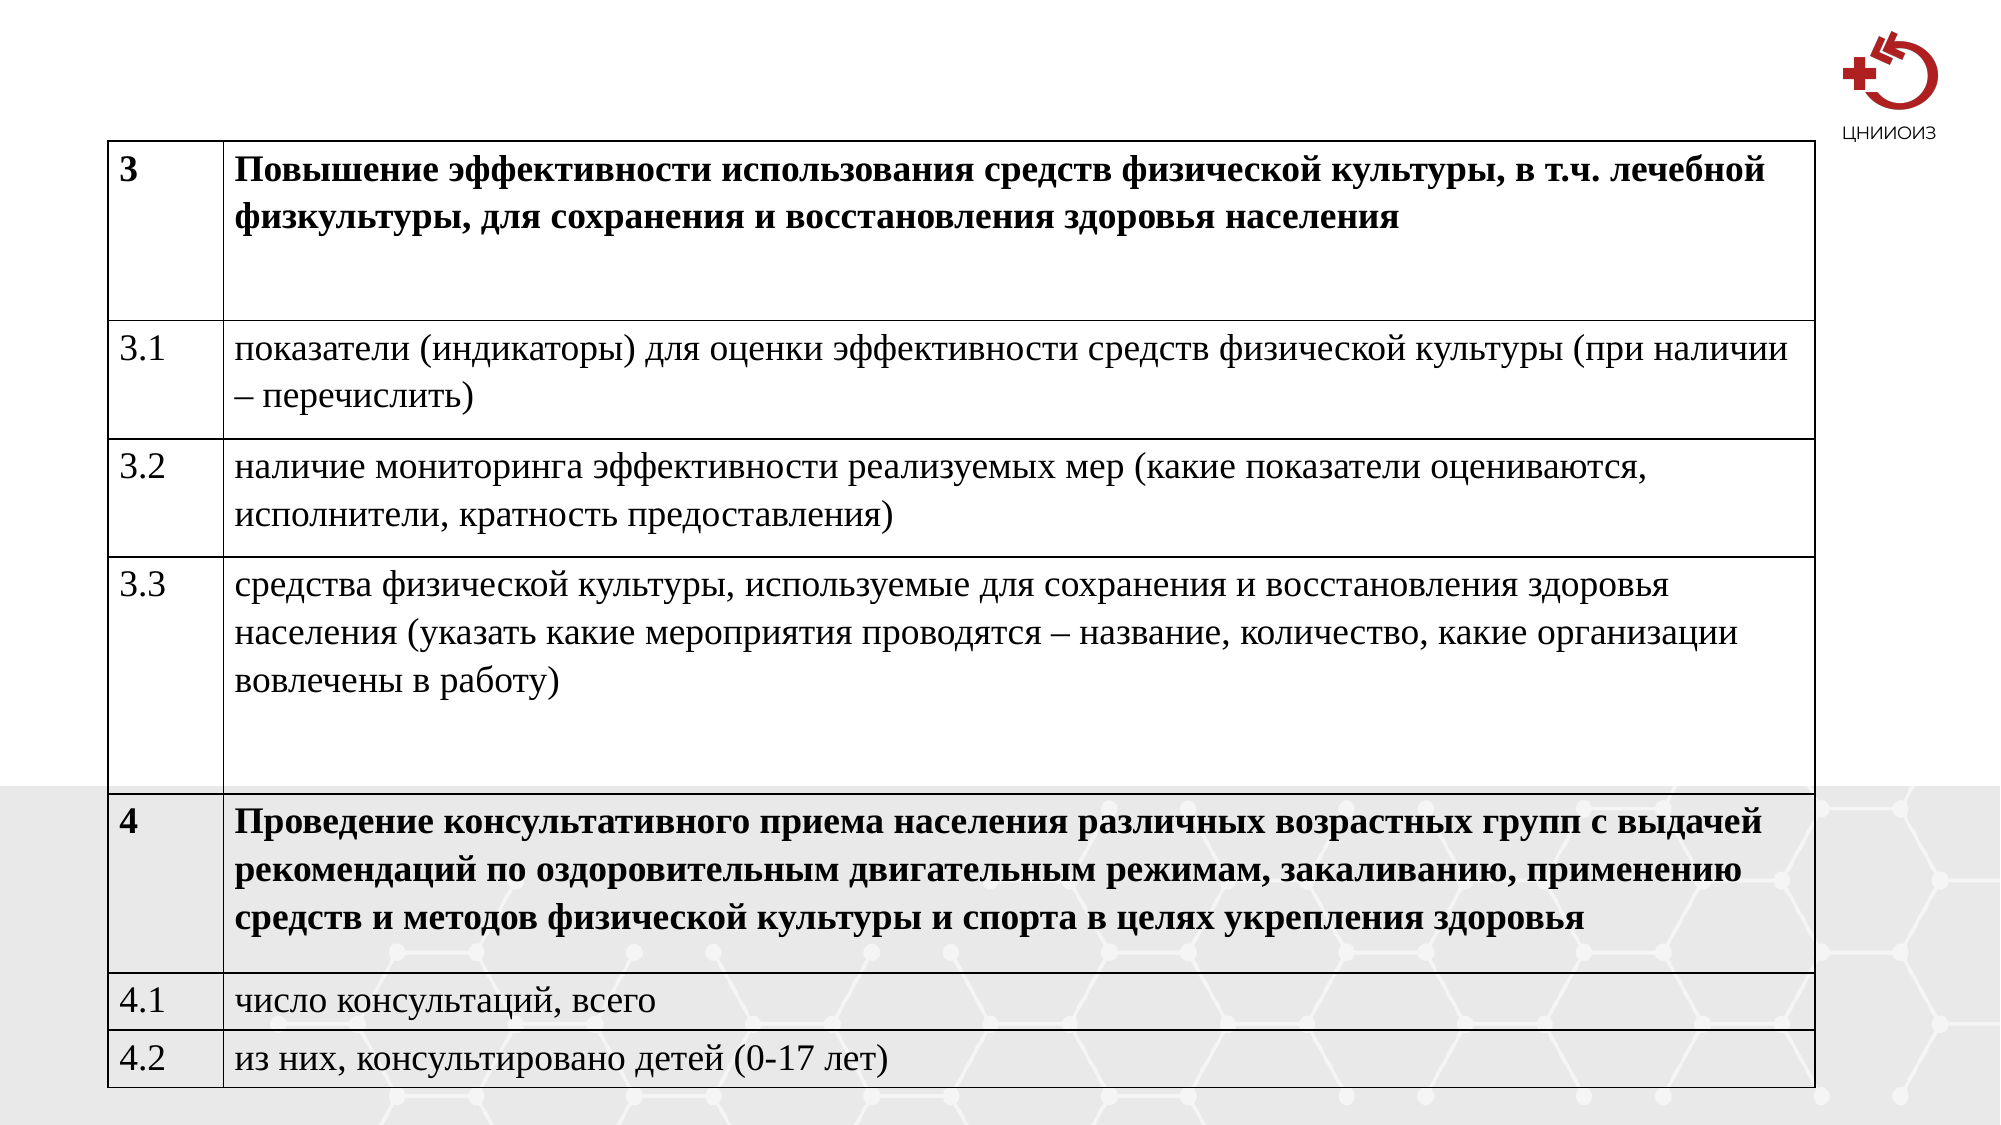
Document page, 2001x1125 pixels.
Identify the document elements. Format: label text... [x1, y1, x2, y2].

table_cell средства физической культуры, используемые для сохранения и восстановления здоровья населения (указать какие мероприятия проводятся – название, количество, какие организации вовлечены в работу) [224, 558, 1814, 786]
table_header 3 [109, 142, 223, 320]
table_cell наличие мониторинга эффективности реализуемых мер (какие показатели оцениваются, исполнители, кратность предоставления) [224, 440, 1814, 556]
table_header Повышение эффективности использования средств физической культуры, в т.ч. лечебной физкультуры, для сохранения и восстановления здоровья населения [224, 142, 1814, 320]
table_cell 3.1 [109, 321, 223, 438]
picture [0, 786, 2000, 1125]
table_cell показатели (индикаторы) для оценки эффективности средств физической культуры (при наличии – перечислить) [224, 321, 1814, 438]
table_cell 3.3 [109, 558, 223, 786]
table_cell 3.2 [109, 440, 223, 556]
picture [1843, 31, 1938, 142]
